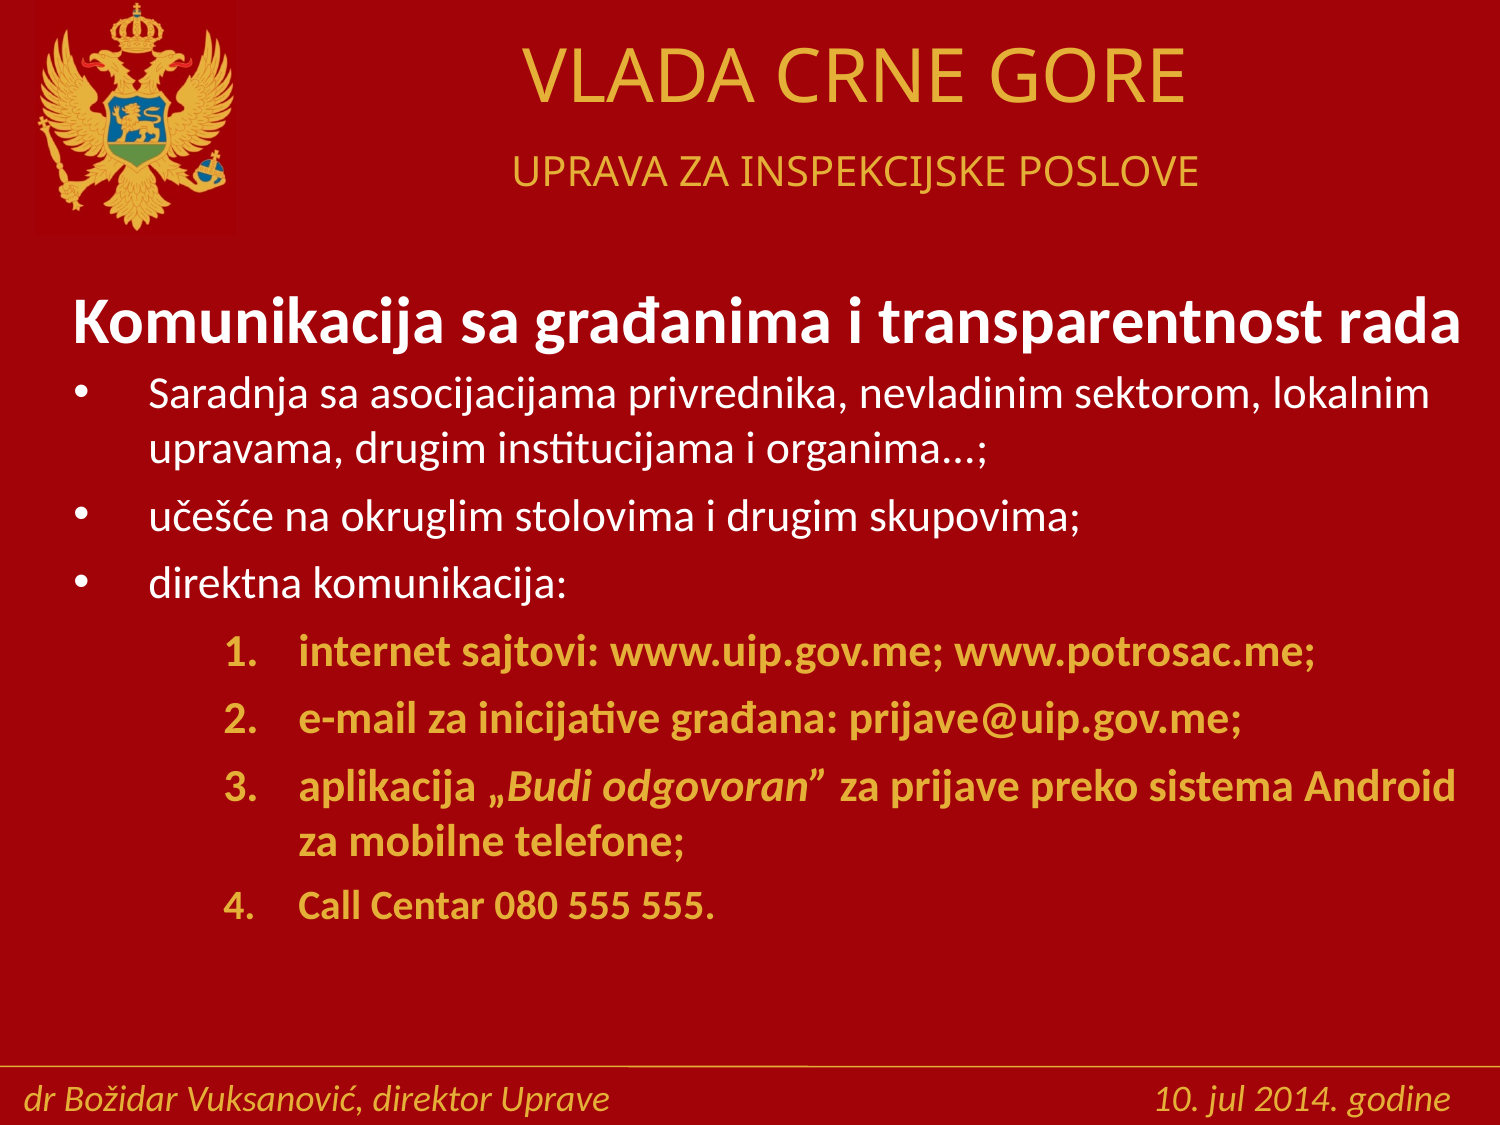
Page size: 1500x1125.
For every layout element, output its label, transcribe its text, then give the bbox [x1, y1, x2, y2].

text_box Komunikacija sa građanima i transparentnost rada Saradnja sa asocijacijama privrednika, nevladinim sektorom, lokalnim upravama, drugim institucijama i organima...; učešće na okruglim stolovima i drugim skupovima; direktna komunikacija: internet sajtovi: www.uip.gov.me; www.potrosac.me; 2. e-mail za inicijative građana: prijave@uip.gov.me; aplikacija „Budi odgovoran” za prijave preko sistema Android za mobilne telefone; Call Centar 080 555 555. [58, 1072, 1500, 1123]
text_box Komunikacija sa građanima i transparentnost rada Saradnja sa asocijacijama privrednika, nevladinim sektorom, lokalnim upravama, drugim institucijama i organima...; učešće na okruglim stolovima i drugim skupovima; direktna komunikacija: internet sajtovi: www.uip.gov.me; www.potrosac.me; 2. e-mail za inicijative građana: prijave@uip.gov.me; aplikacija „Budi odgovoran” za prijave preko sistema Android za mobilne telefone; Call Centar 080 555 555. [58, 269, 1500, 1066]
subtitle dr Božidar Vuksanović, direktor Uprave 10. jul 2014. godine [0, 1073, 1500, 1125]
title VLADA CRNE GORE UPRAVA ZA INSPEKCIJSKE POSLOVE [257, 0, 1454, 247]
picture [34, 0, 237, 235]
